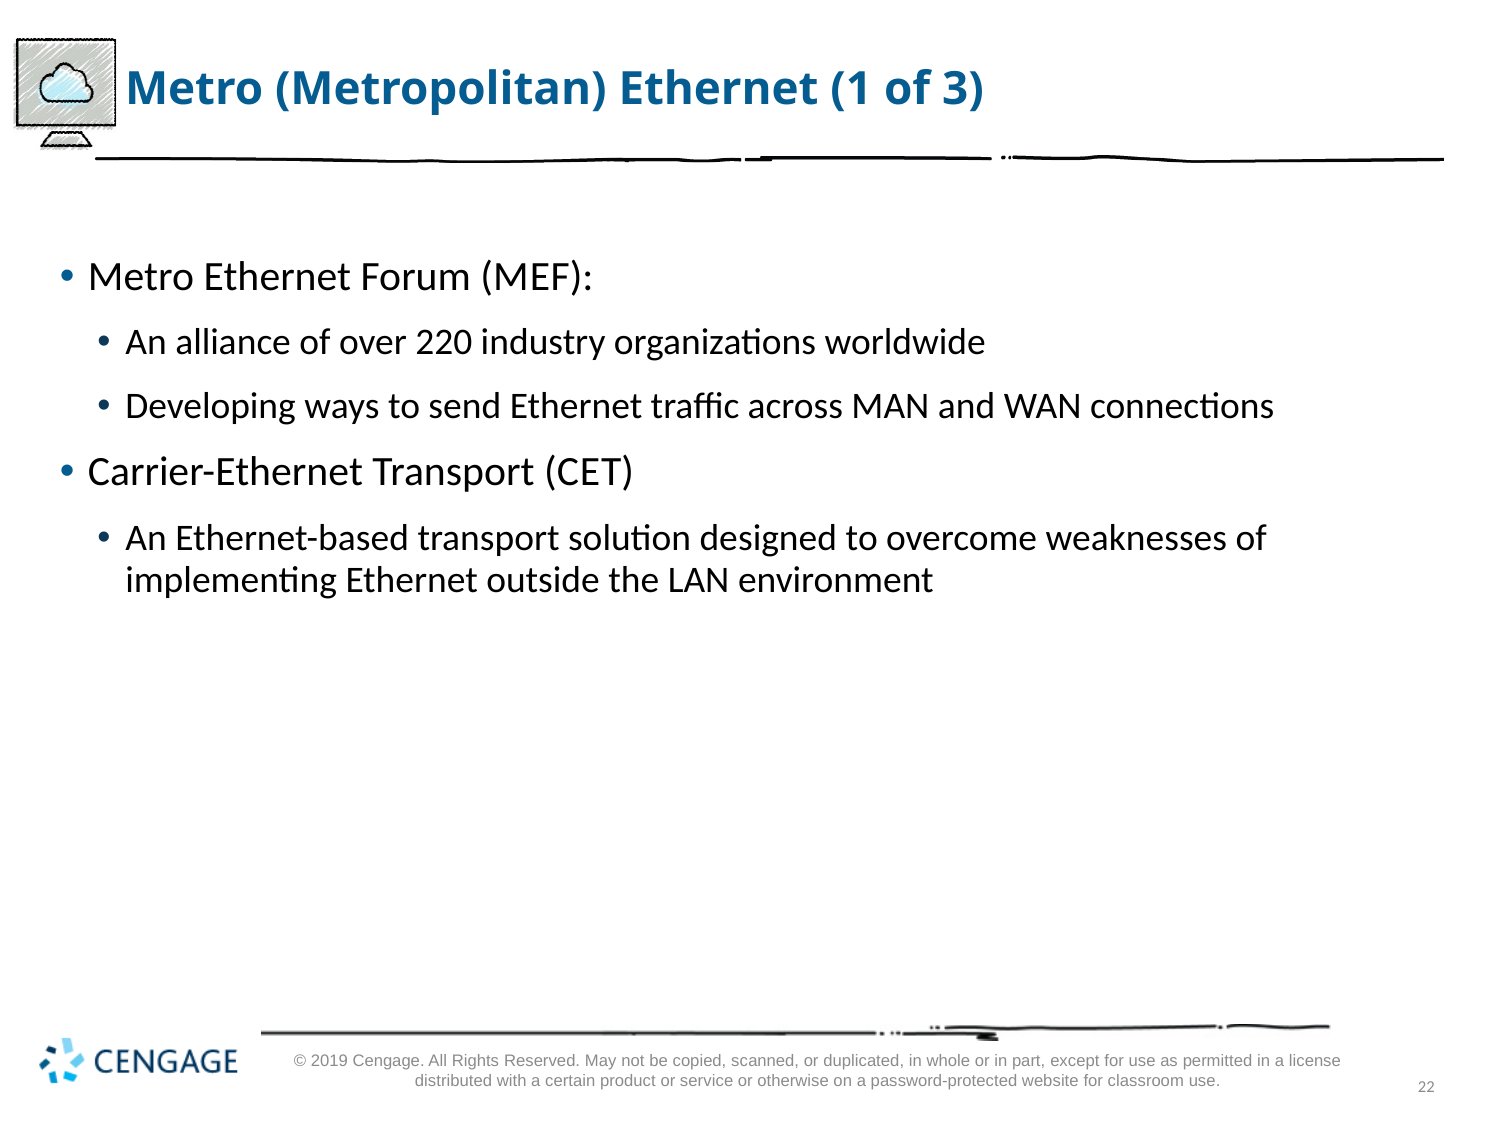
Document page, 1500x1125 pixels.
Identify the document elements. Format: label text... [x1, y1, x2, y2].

picture [95, 155, 1444, 163]
picture [261, 1024, 1331, 1041]
list Metro Ethernet Forum (M E F): An alliance of over 220 industry organizations worldwide Developing ways to send Ethernet traffic across MAN and WAN connections Carrier-Ethernet Transport (C E T) An Ethernet-based transport solution designed to overcome weaknesses of implementing Ethernet outside the LAN environment [59, 252, 1441, 606]
title Metro (Metropolitan) Ethernet (1 of 3) [125, 66, 1442, 116]
footer © 2019 Cengage. All Rights Reserved. May not be copied, scanned, or duplicated, in whole or in part, except for use as permitted in a license distributed with a certain product or service or otherwise on a password-protected website for classroom use. [262, 1050, 1375, 1091]
picture [19, 1024, 250, 1096]
picture [13, 36, 117, 151]
